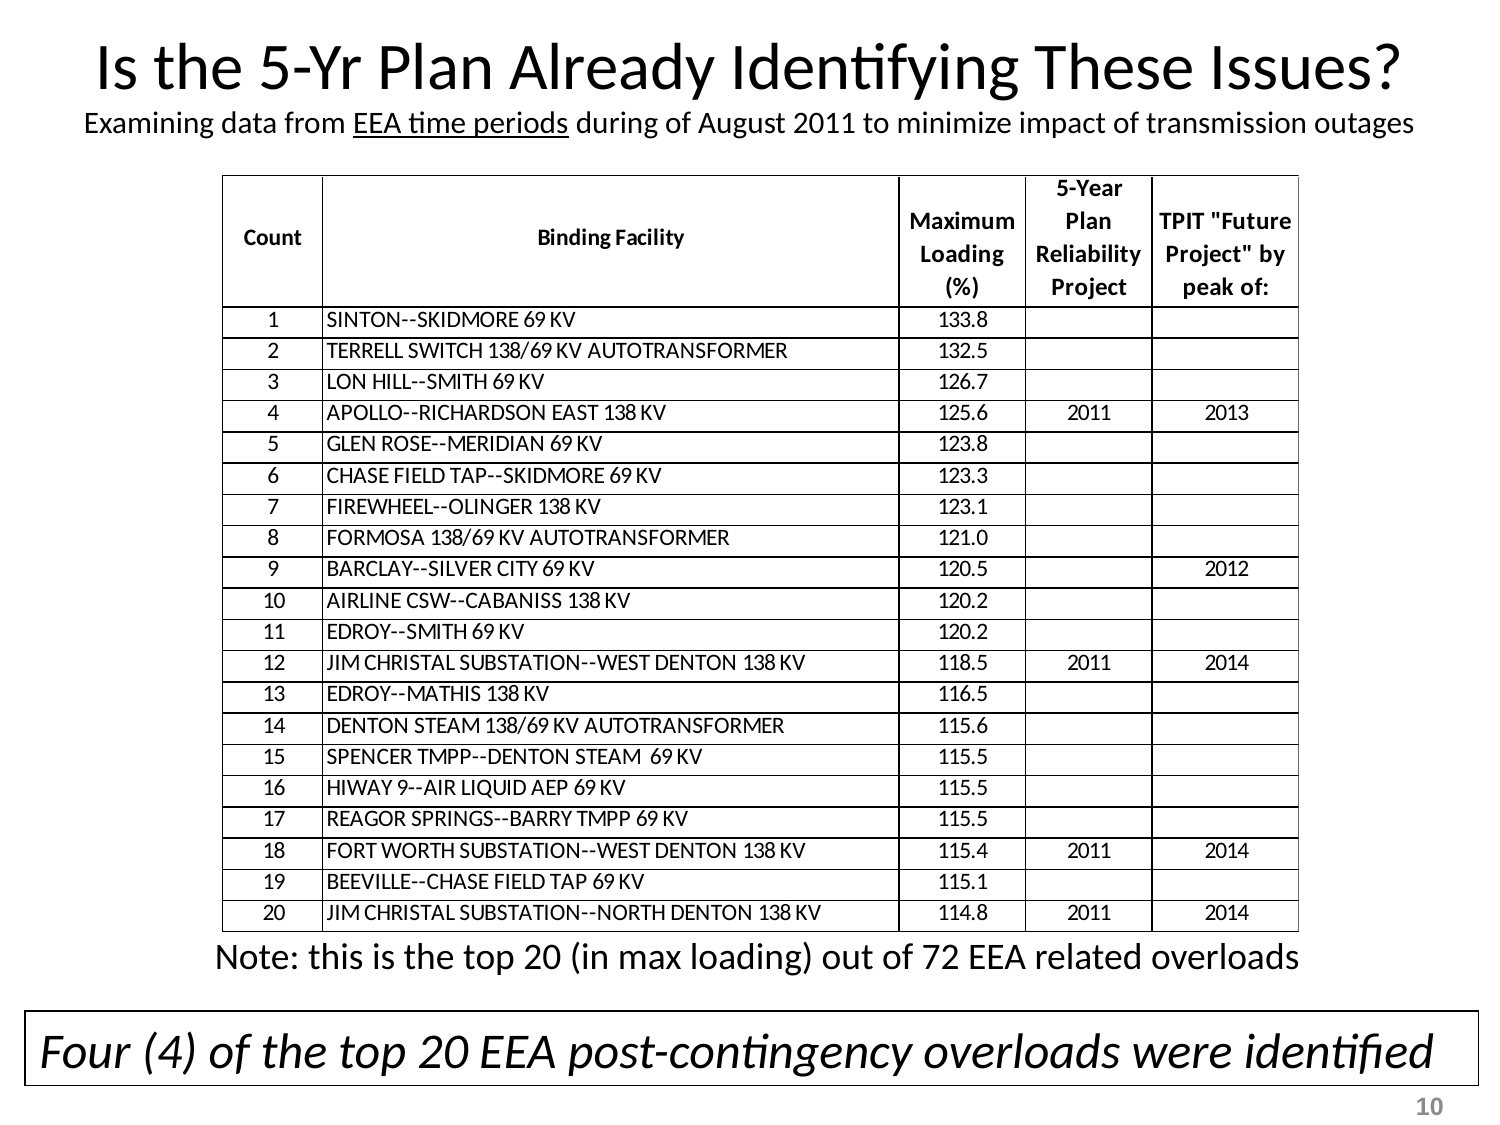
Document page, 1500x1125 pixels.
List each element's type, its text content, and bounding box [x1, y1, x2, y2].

text_box 10 [1108, 1086, 1459, 1125]
text_box Four (4) of the top 20 EEA post-contingency overloads were identified [24, 1010, 1479, 1086]
text_box Is the 5-Yr Plan Already Identifying These Issues? Examining data from EEA time periods during of August 2011 to minimize impact of transmission outages [37, 37, 1463, 125]
text_box Note: this is the top 20 (in max loading) out of 72 EEA related overloads [200, 924, 1438, 975]
picture [221, 174, 1301, 933]
